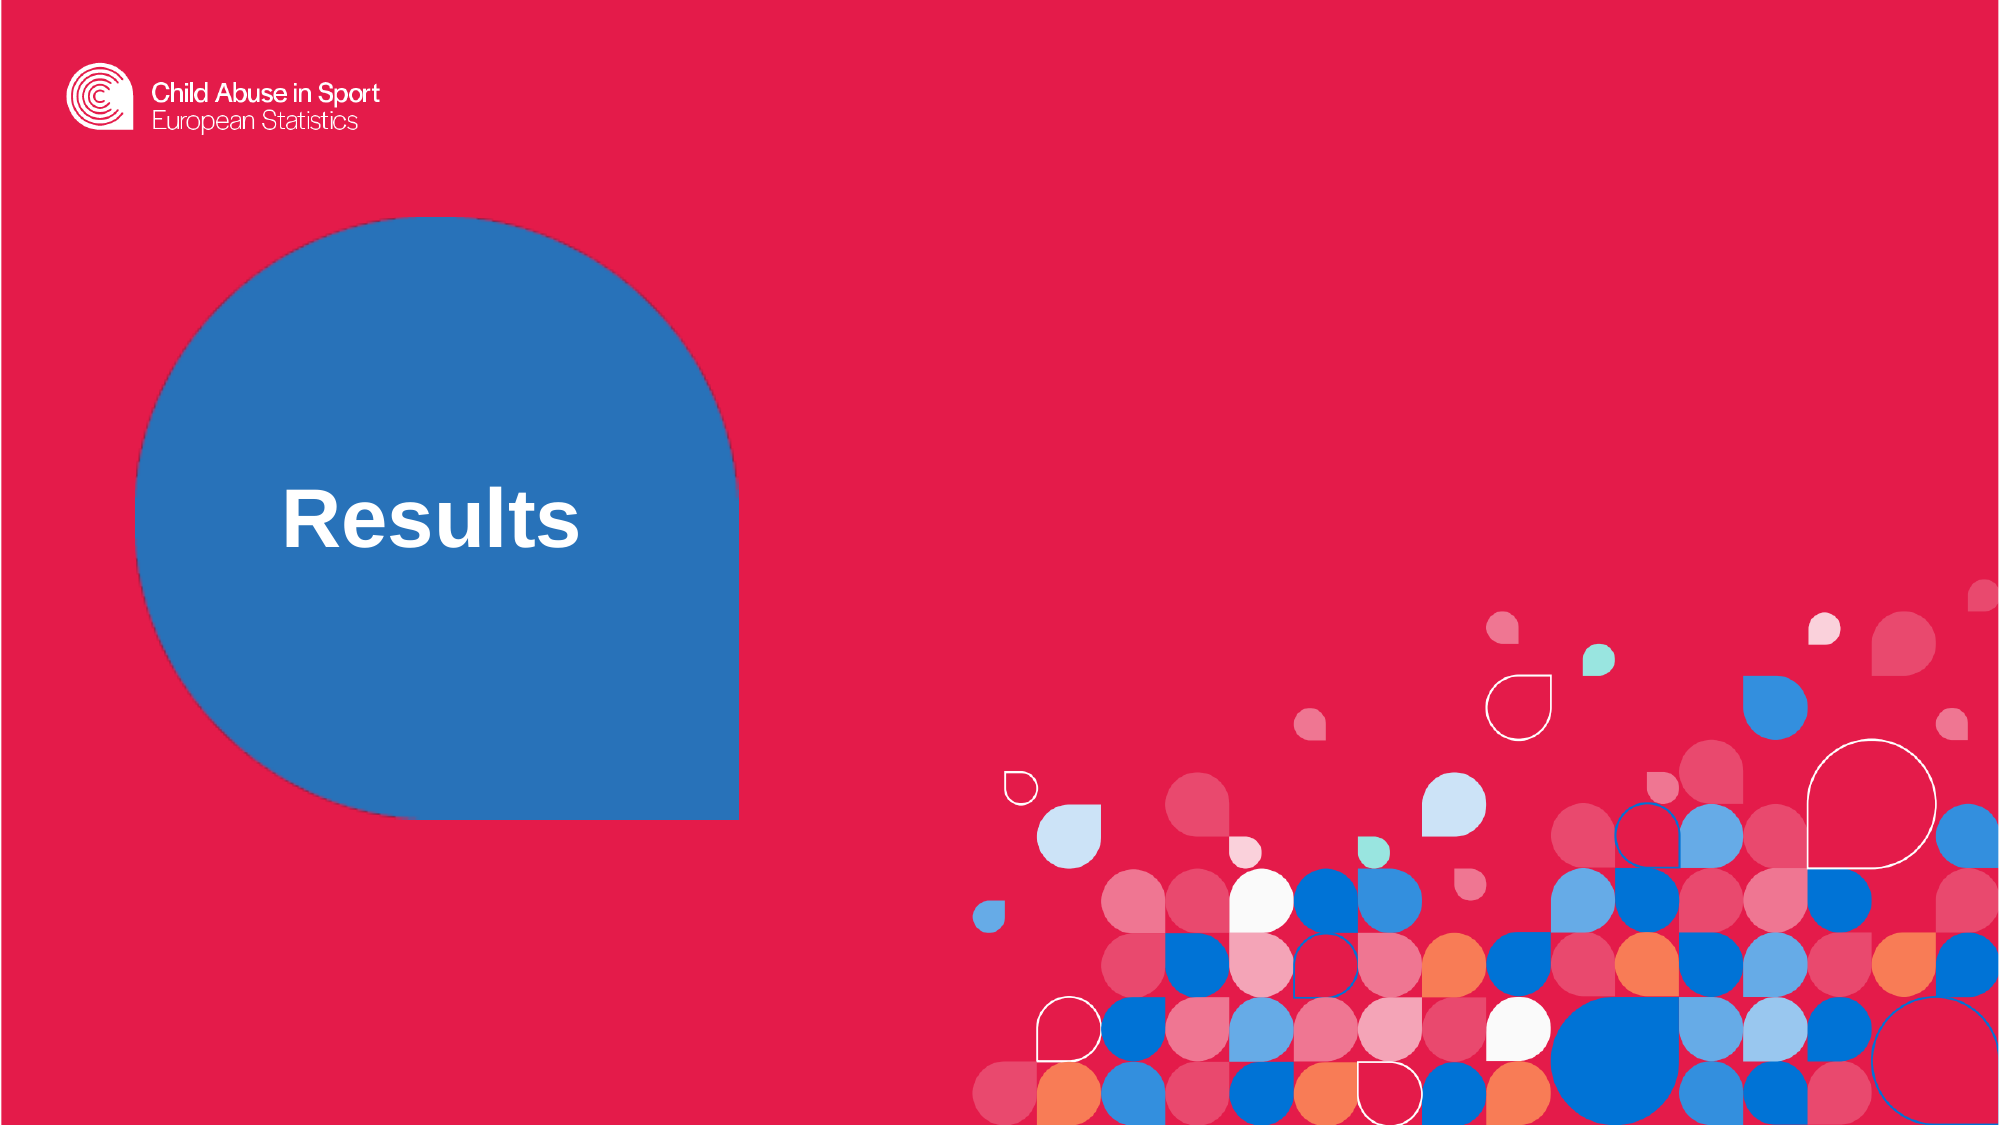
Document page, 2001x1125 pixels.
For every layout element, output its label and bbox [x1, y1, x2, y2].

picture [27, 43, 419, 169]
picture [135, 217, 739, 820]
